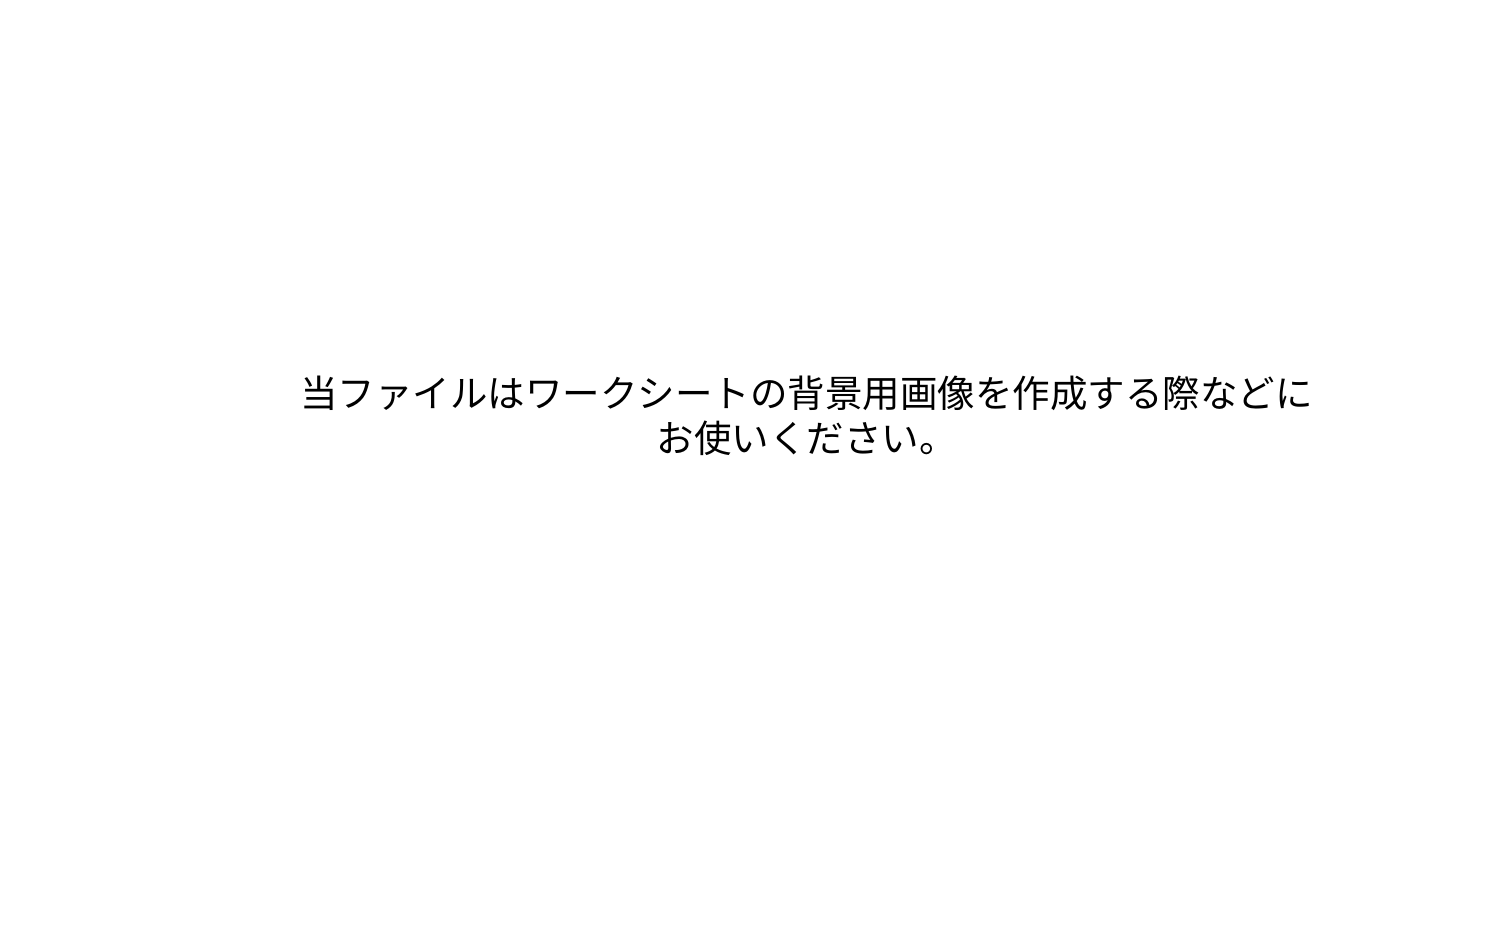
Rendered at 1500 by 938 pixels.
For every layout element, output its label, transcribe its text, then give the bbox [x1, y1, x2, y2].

text_box 当ファイルはワークシートの背景用画像を作成する際などに お使いください。 [285, 362, 1328, 468]
